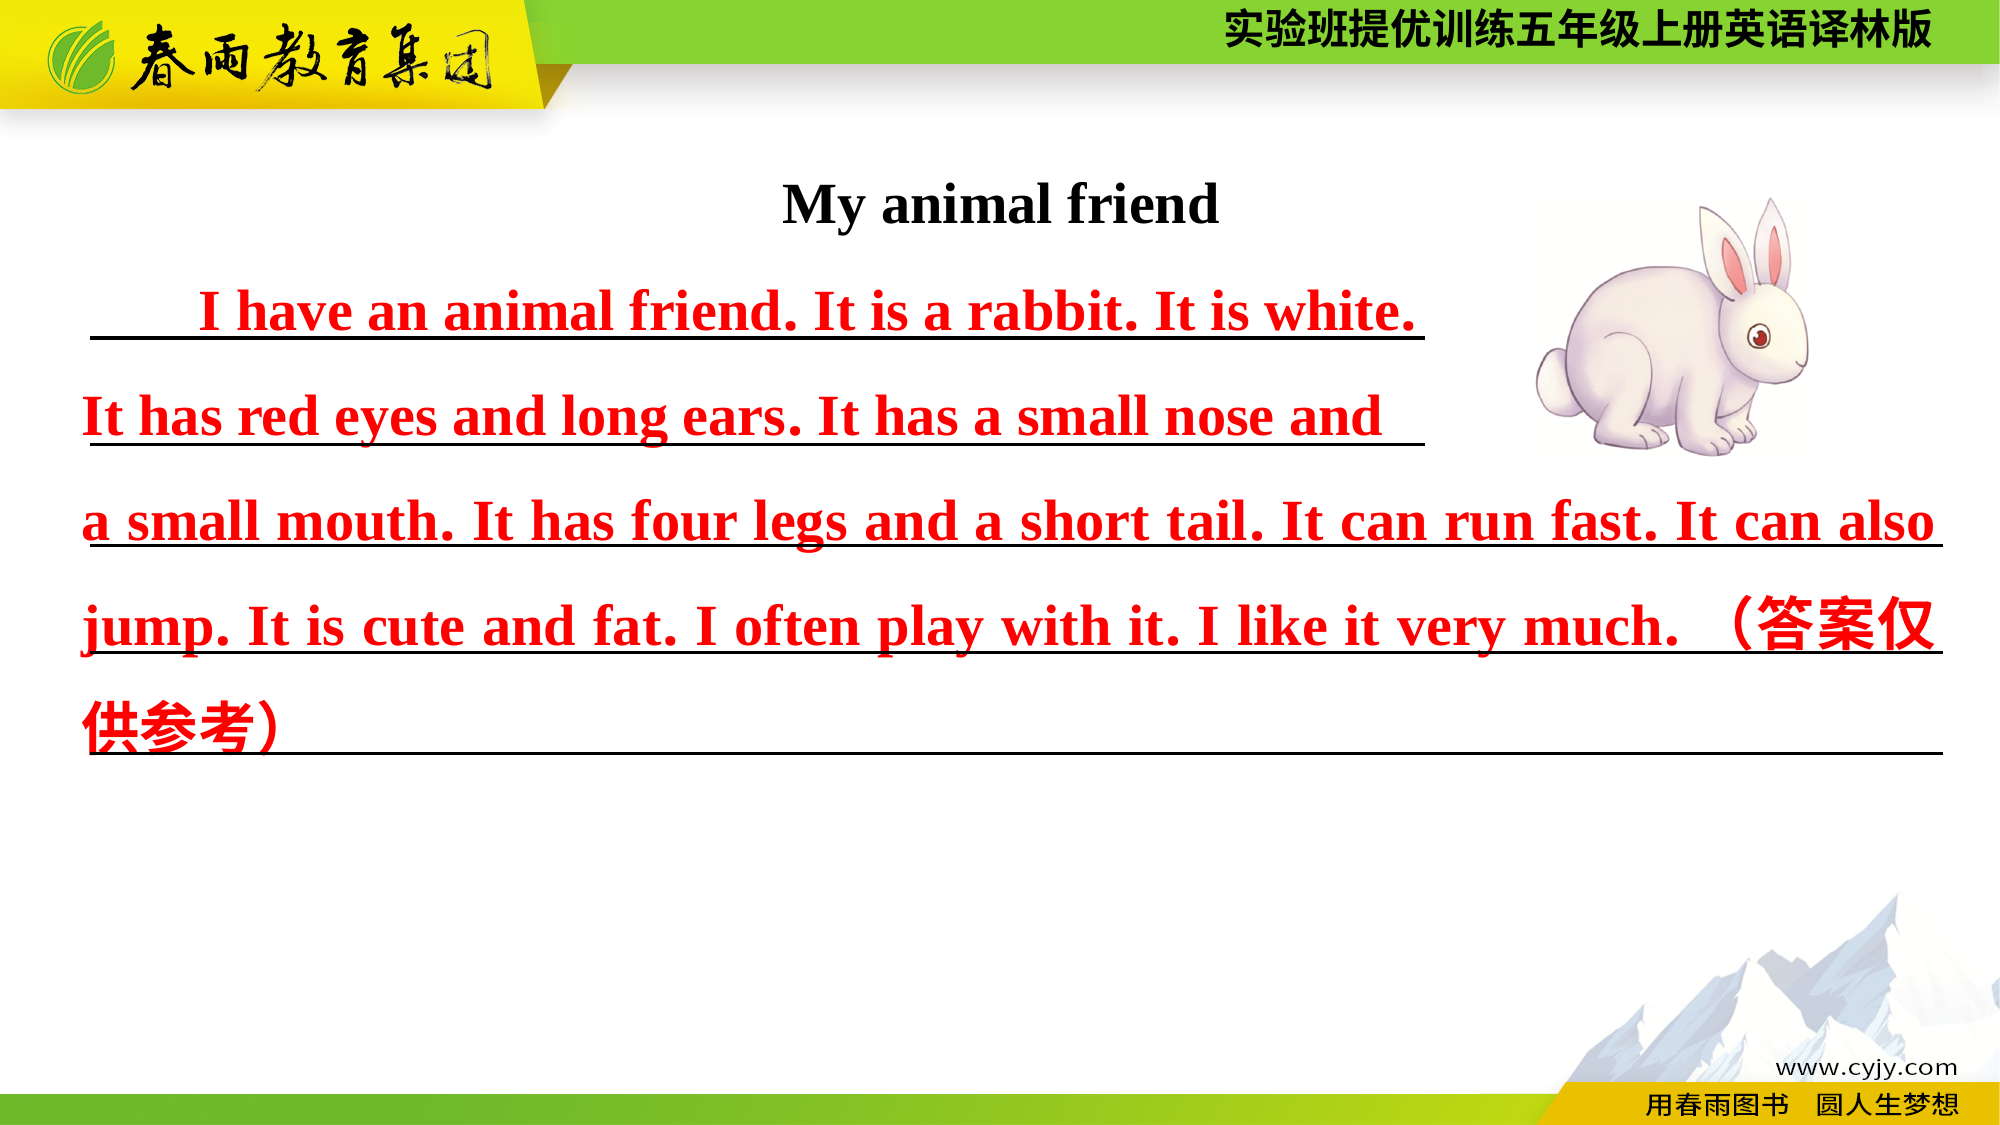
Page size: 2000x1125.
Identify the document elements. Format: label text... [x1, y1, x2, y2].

text_box I have an animal friend. It is a rabbit. It is white. It has red eyes and long ears. It has a small nose and a small mouth. It has four legs and a short tail. It can run fast. It can also jump. It is cute and fat. I often play with it. I like it very much.（答案仅供参考） [66, 229, 1951, 770]
list My animal friend [59, 122, 1944, 231]
picture [0, 0, 2000, 1125]
